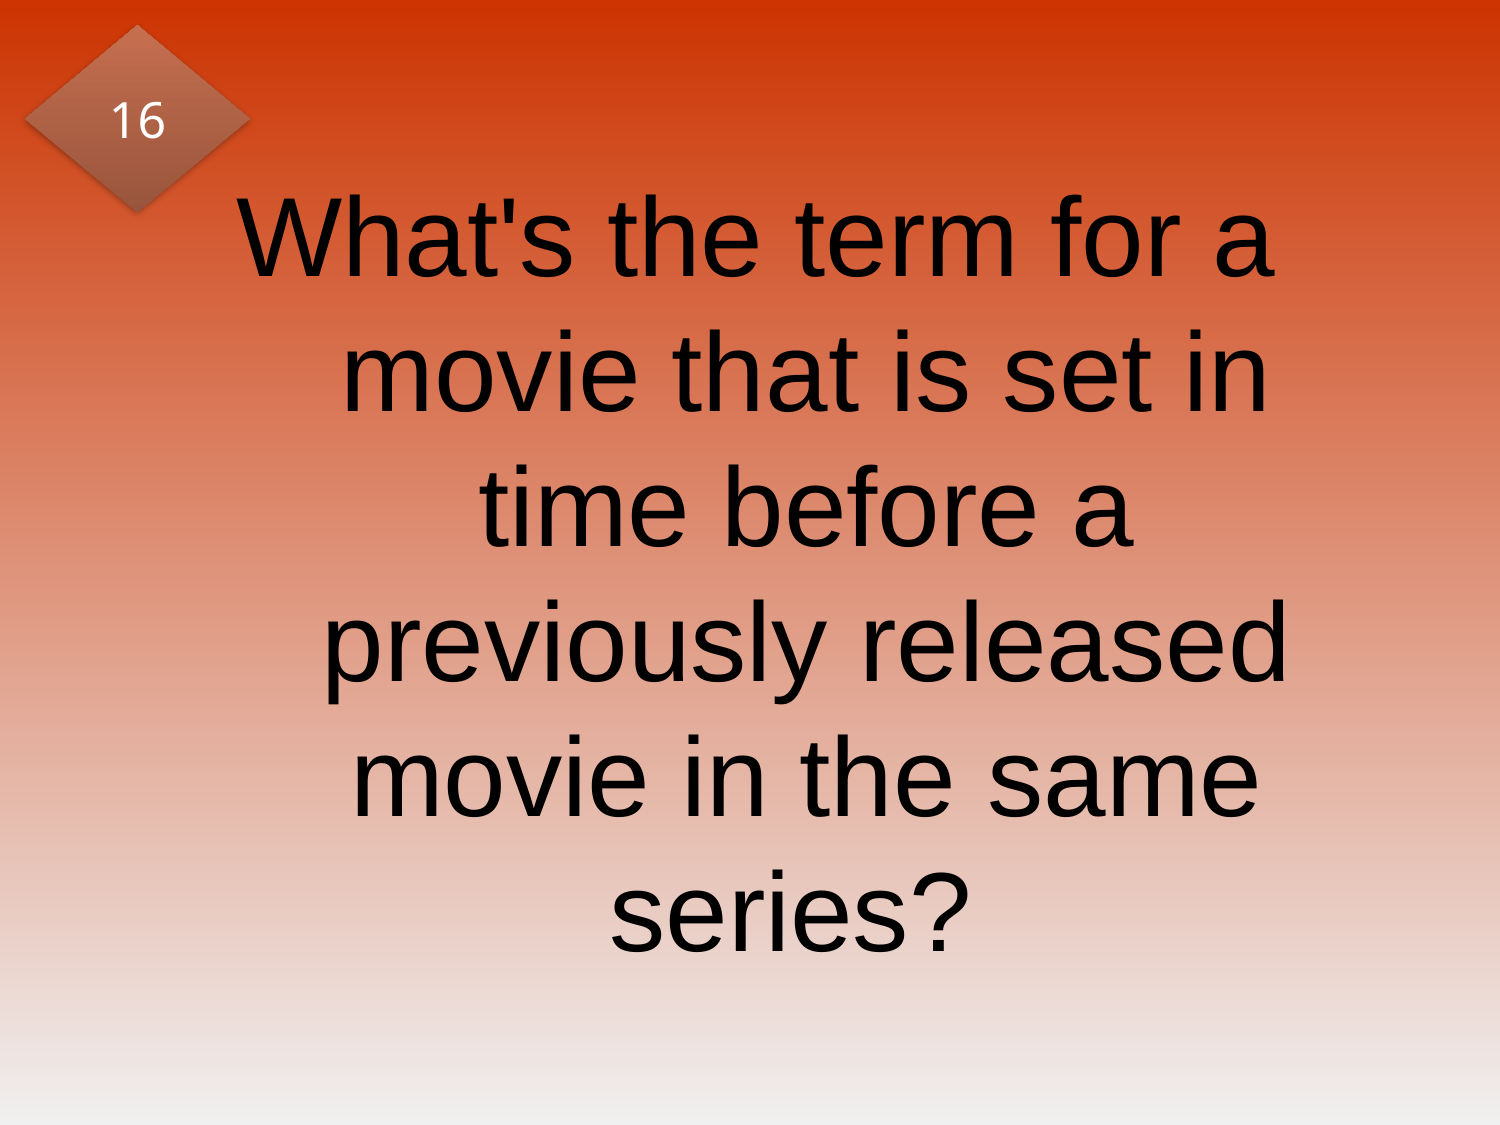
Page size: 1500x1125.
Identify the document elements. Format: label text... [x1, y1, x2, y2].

text_box 16 [24, 24, 250, 213]
title What's the term for a movie that is set in time before a previously released movie in the same series? [112, 199, 1401, 938]
